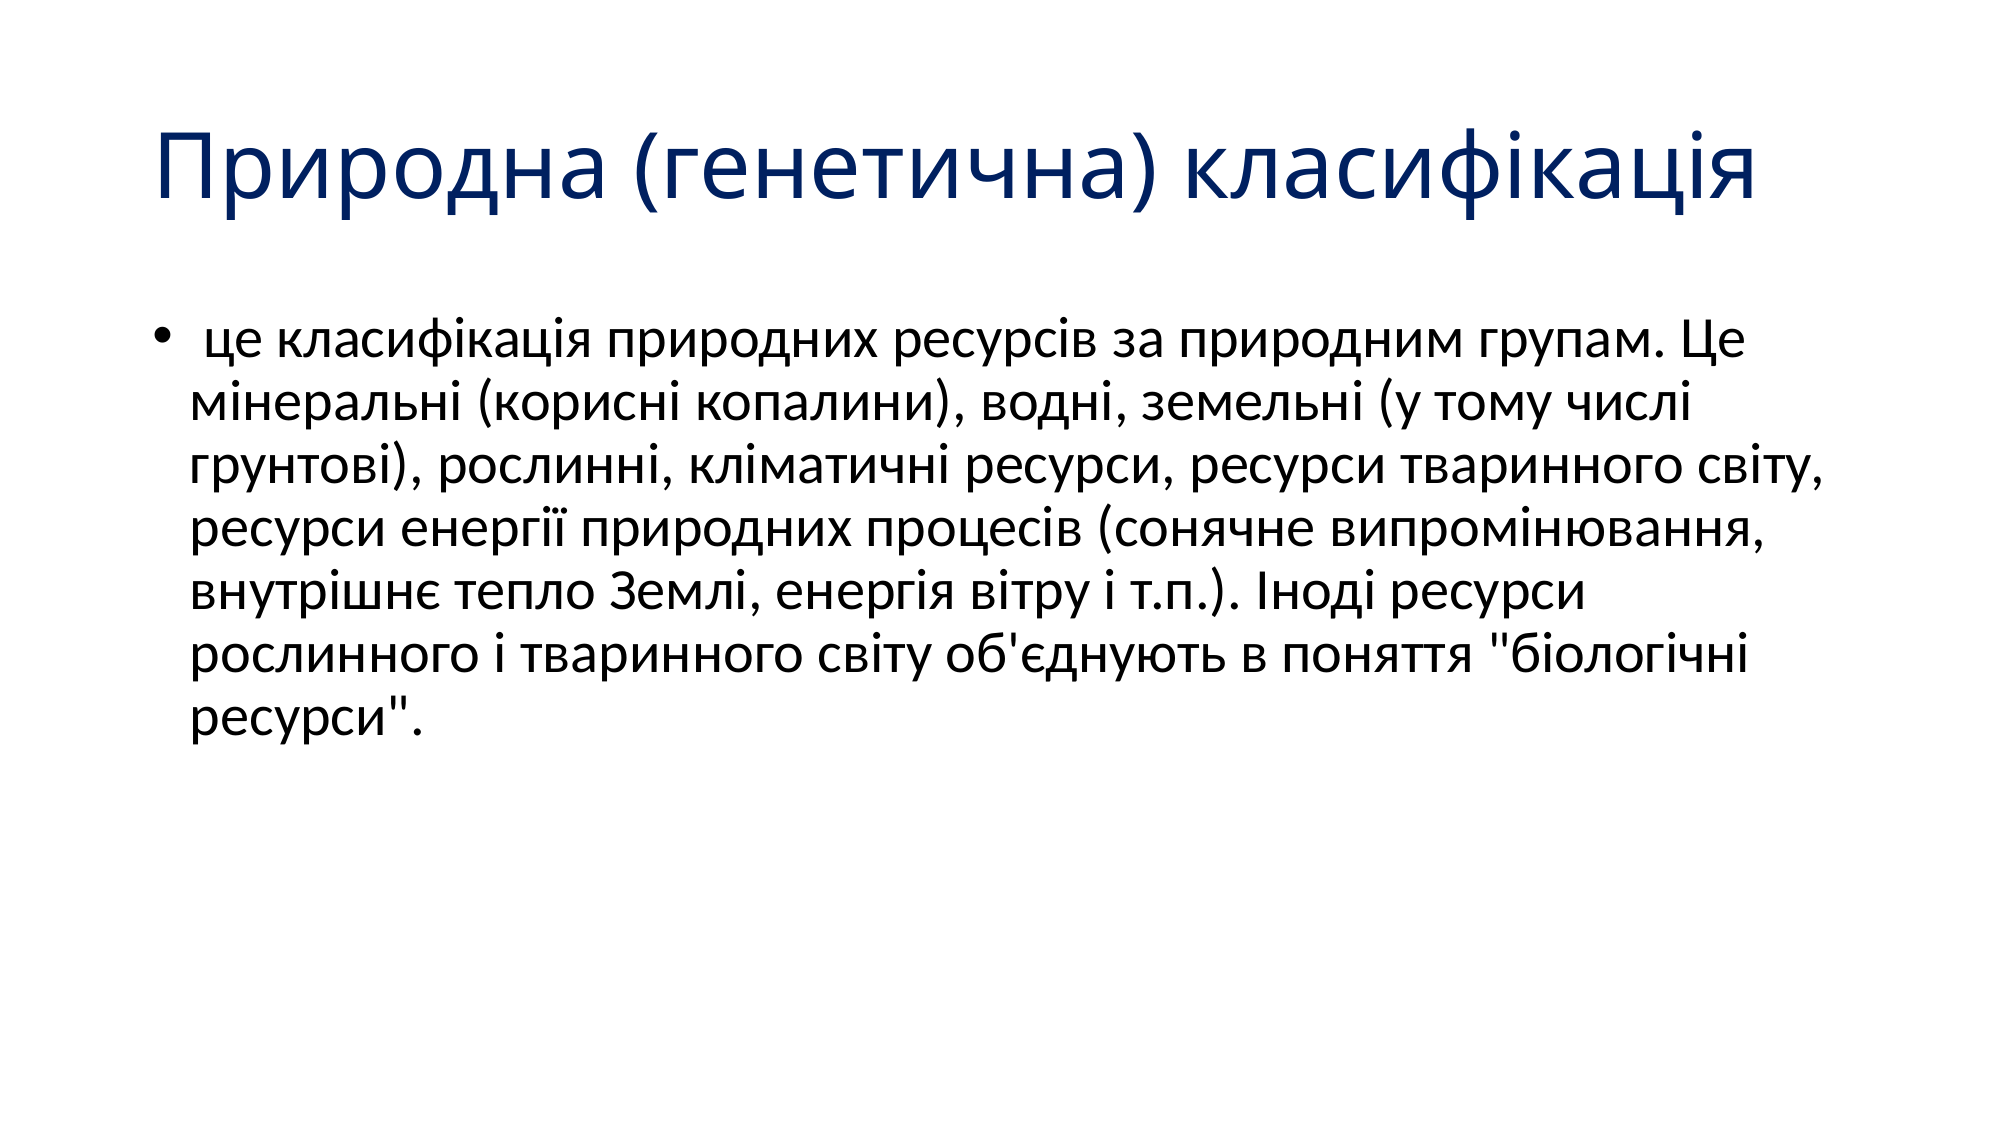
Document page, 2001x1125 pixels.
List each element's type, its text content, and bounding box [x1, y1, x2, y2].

title Природна (генетична) класифікація [137, 59, 1863, 278]
list це класифікація природних ресурсів за природним групам. Це мінеральні (корисні копалини), водні, земельні (у тому числі грунтові), рослинні, кліматичні ресурси, ресурси тваринного світу, ресурси енергії природних процесів (сонячне випромінювання, внутрішнє тепло Землі, енергія вітру і т.п.). Іноді ресурси рослинного і тваринного світу об'єднують в поняття "біологічні ресурси". [137, 299, 1863, 1014]
